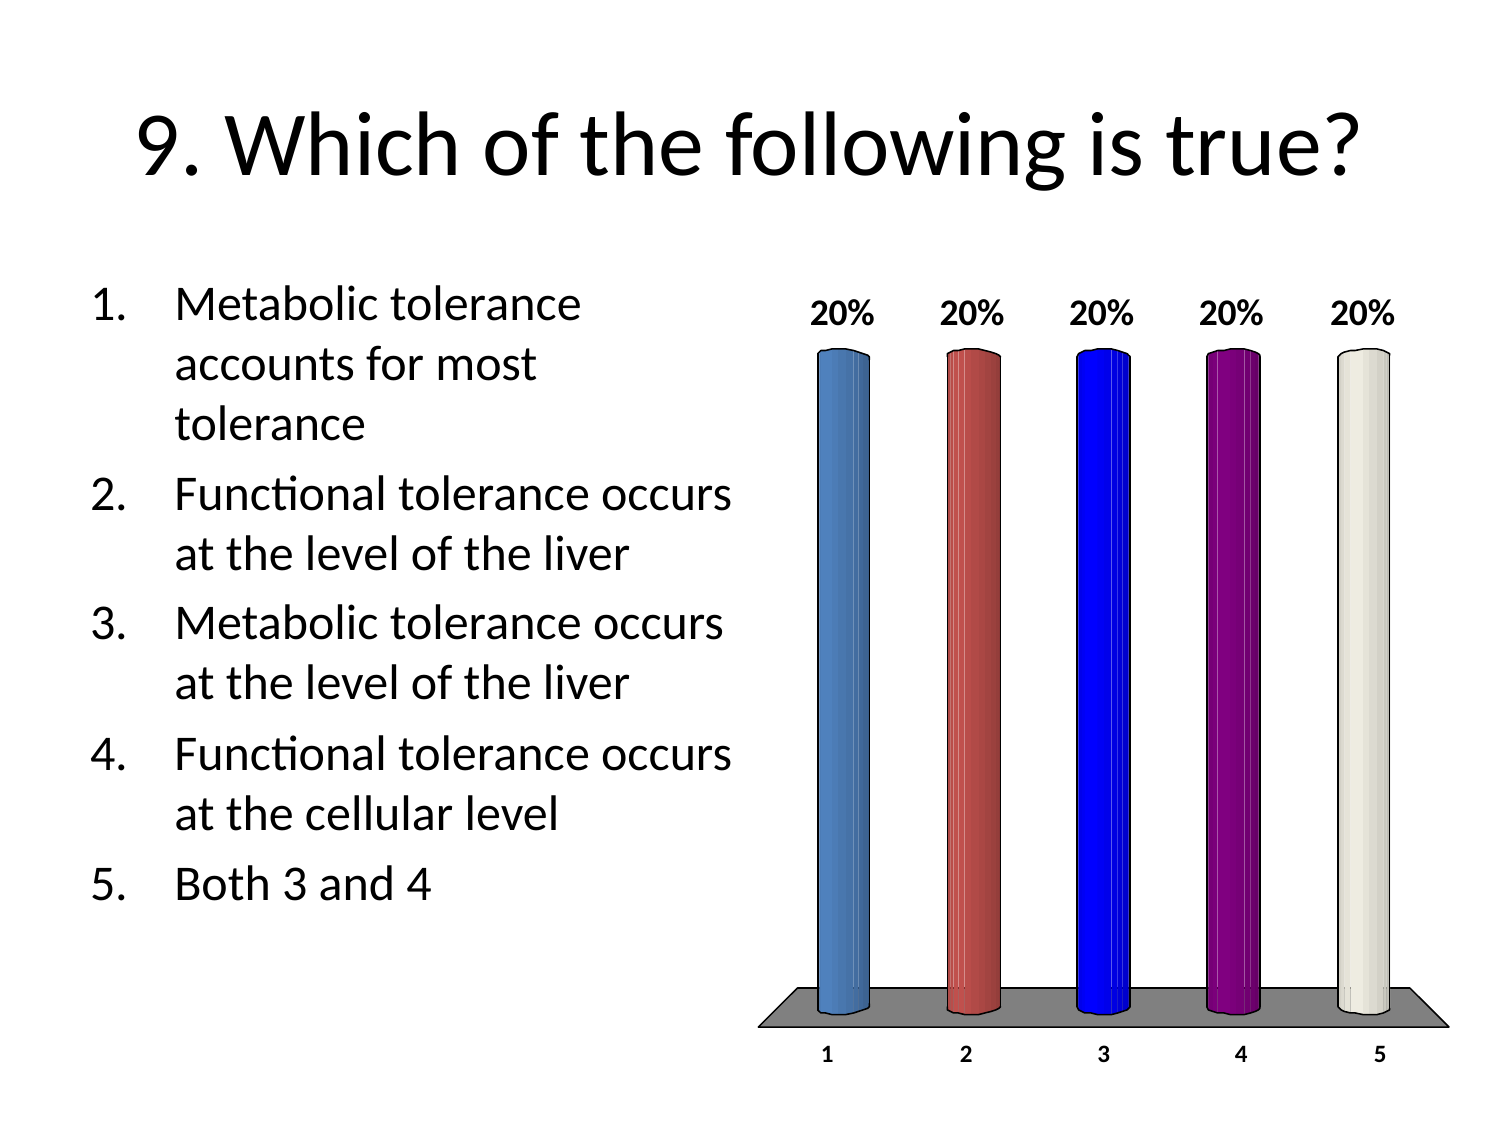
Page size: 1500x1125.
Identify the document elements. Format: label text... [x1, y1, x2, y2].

title 9. Which of the following is true? [75, 45, 1425, 233]
list Metabolic tolerance accounts for most tolerance Functional tolerance occurs at the level of the liver Metabolic tolerance occurs at the level of the liver Functional tolerance occurs at the cellular level Both 3 and 4 [75, 262, 750, 1005]
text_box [739, 270, 1490, 1115]
